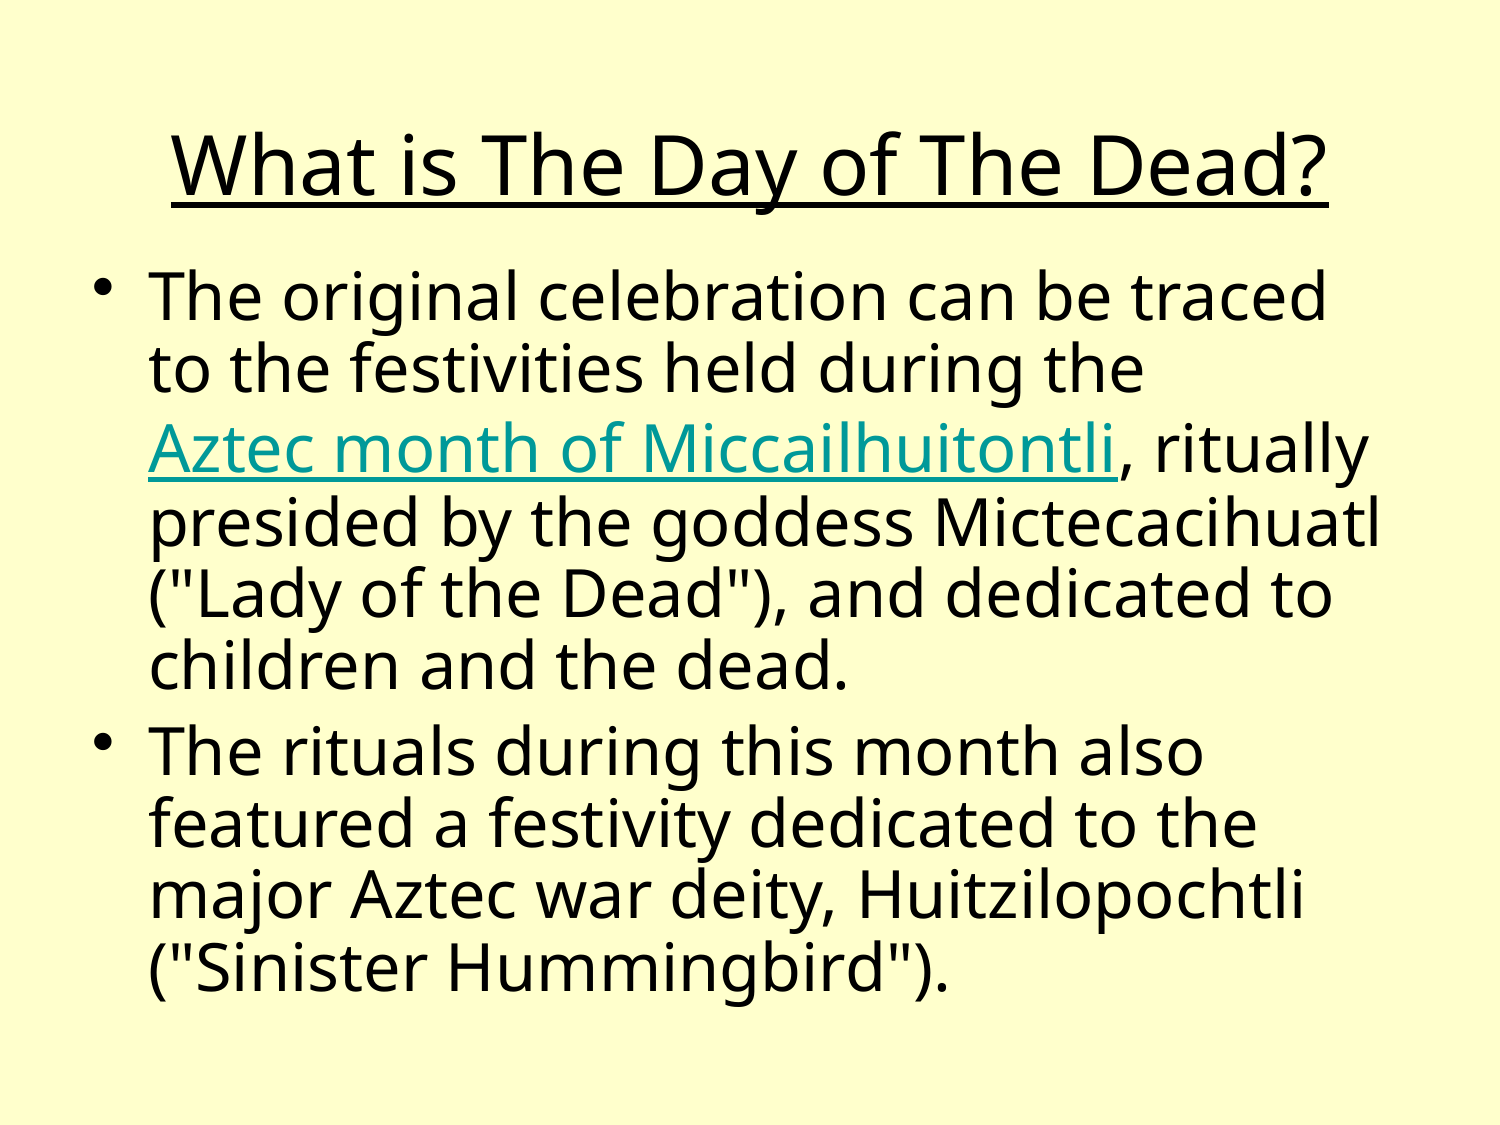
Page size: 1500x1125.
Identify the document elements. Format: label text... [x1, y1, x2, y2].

list The original celebration can be traced to the festivities held during the Aztec month of Miccailhuitontli, ritually presided by the goddess Mictecacihuatl ("Lady of the Dead"), and dedicated to children and the dead. The rituals during this month also featured a festivity dedicated to the major Aztec war deity, Huitzilopochtli ("Sinister Hummingbird"). [76, 255, 1428, 882]
title What is The Day of The Dead? [74, 44, 1426, 280]
